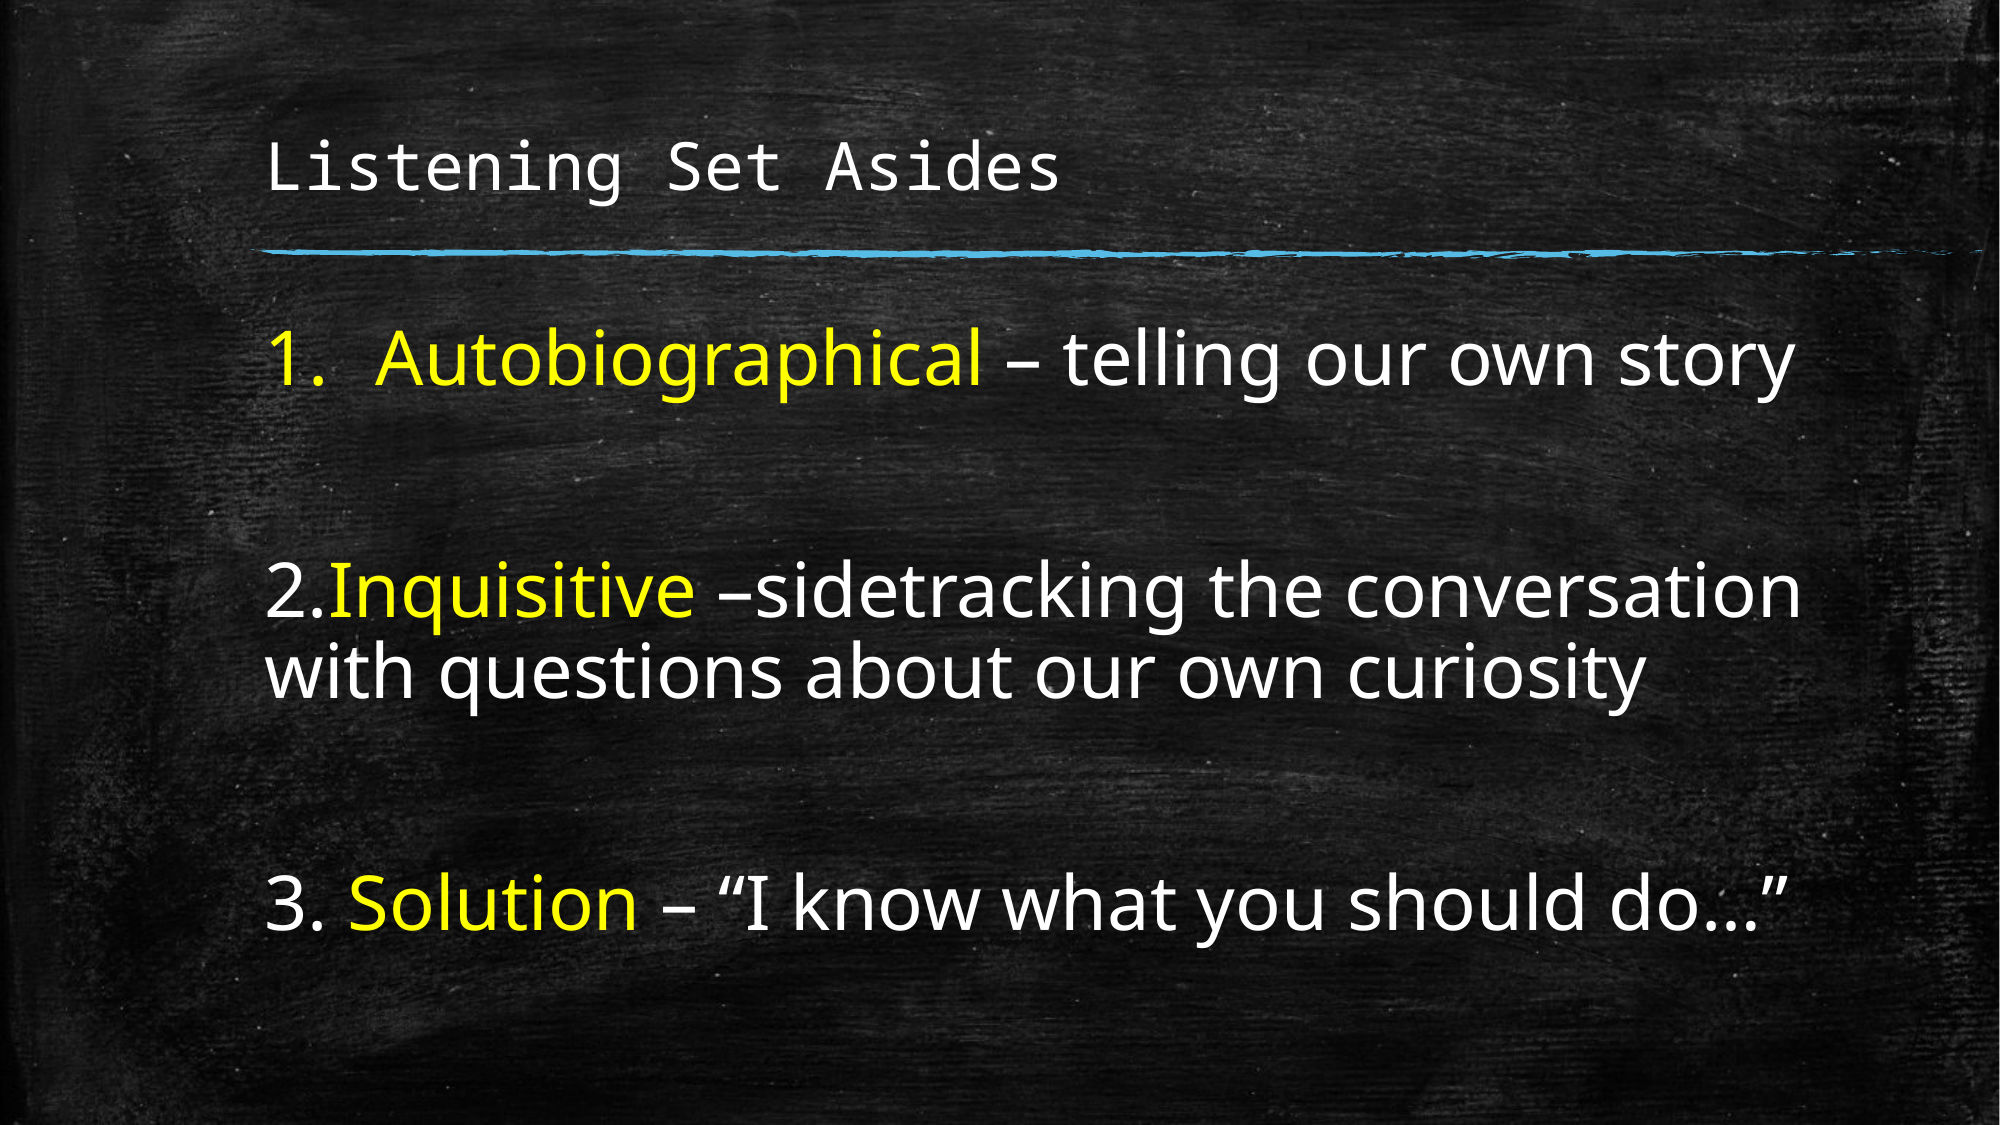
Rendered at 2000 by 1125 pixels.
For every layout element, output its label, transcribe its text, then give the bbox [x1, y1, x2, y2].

list Autobiographical – telling our own story 2.Inquisitive –sidetracking the conversation with questions about our own curiosity 3. Solution – “I know what you should do…” [249, 312, 1850, 1013]
title Listening Set Asides [249, 45, 1750, 213]
